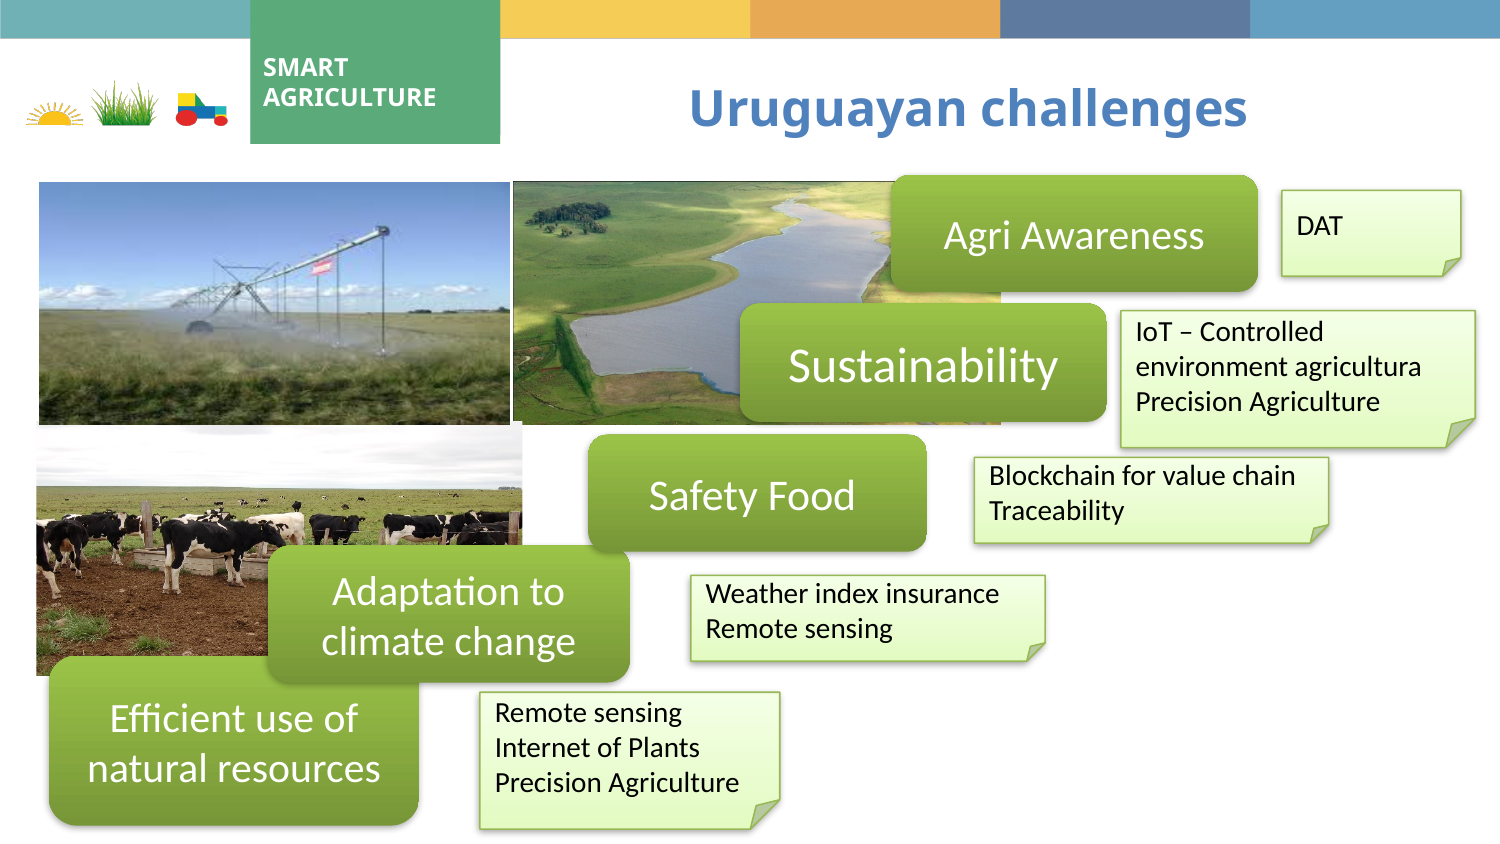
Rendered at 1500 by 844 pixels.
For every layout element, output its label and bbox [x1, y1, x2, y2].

text_box [479, 190, 1476, 830]
picture [36, 182, 48, 676]
picture [0, 0, 1500, 144]
text_box [48, 174, 1259, 826]
